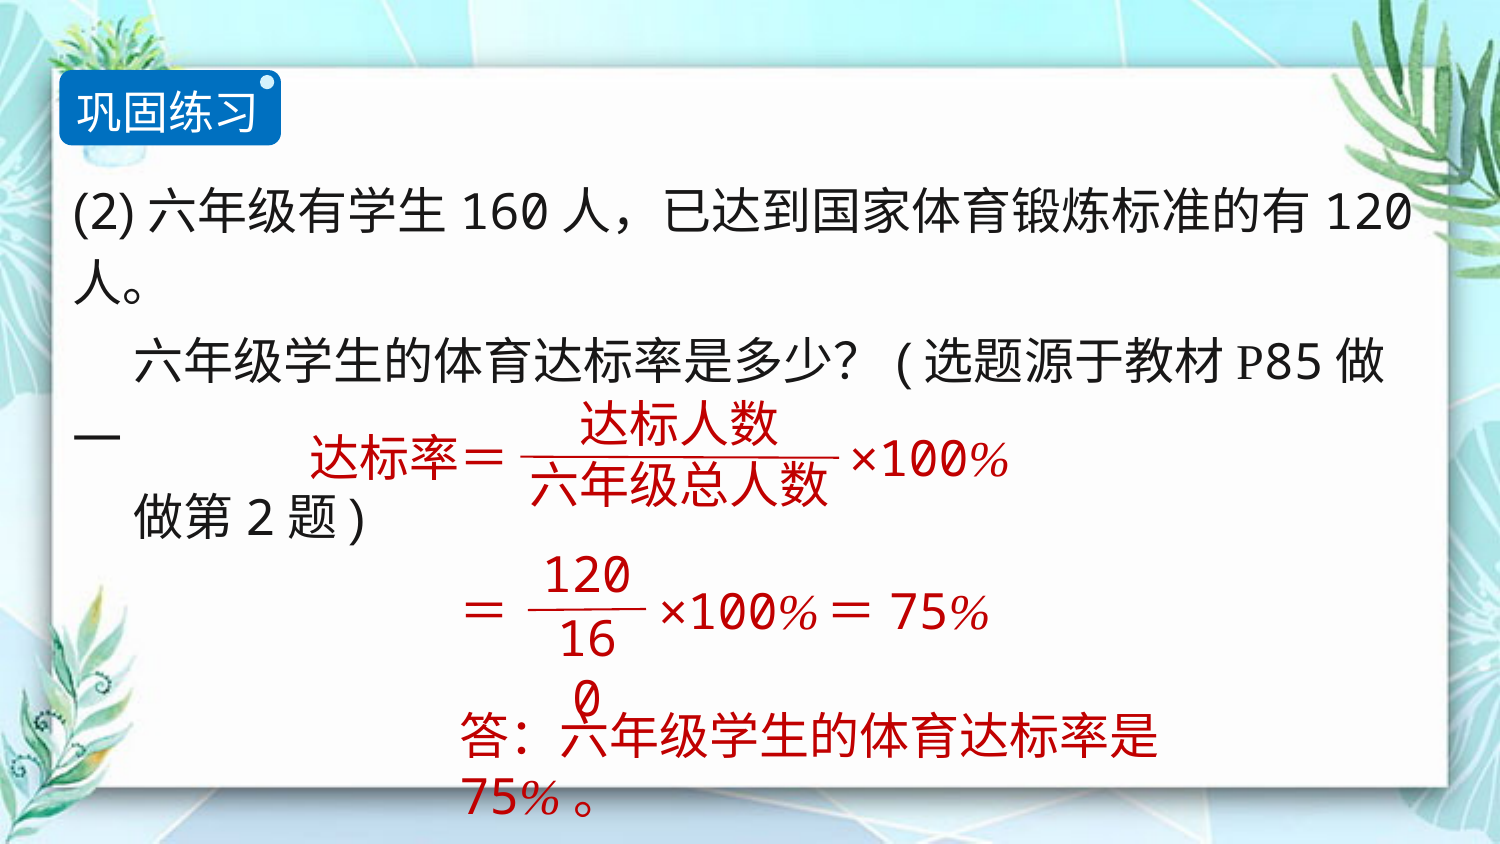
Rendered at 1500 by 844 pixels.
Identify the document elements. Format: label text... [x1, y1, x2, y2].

text_box 160 [531, 610, 643, 696]
text_box 120 [525, 534, 649, 610]
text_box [59, 70, 302, 146]
text_box ×100% [643, 571, 812, 647]
text_box (2)六年级有学生160人，已达到国家体育锻炼标准的有120人。 六年级学生的体育达标率是多少？(选题源于教材P85做一 做第2题) [57, 159, 1443, 553]
text_box 达标人数 [551, 385, 808, 461]
text_box 答：六年级学生的体育达标率是75%。 [444, 696, 1278, 832]
text_box ＝ [444, 571, 526, 647]
text_box ×100% [834, 419, 1144, 495]
picture [0, 0, 1500, 844]
text_box 达标率＝ [294, 419, 551, 495]
text_box ＝75% [812, 571, 1082, 647]
text_box 六年级总人数 [487, 446, 873, 522]
